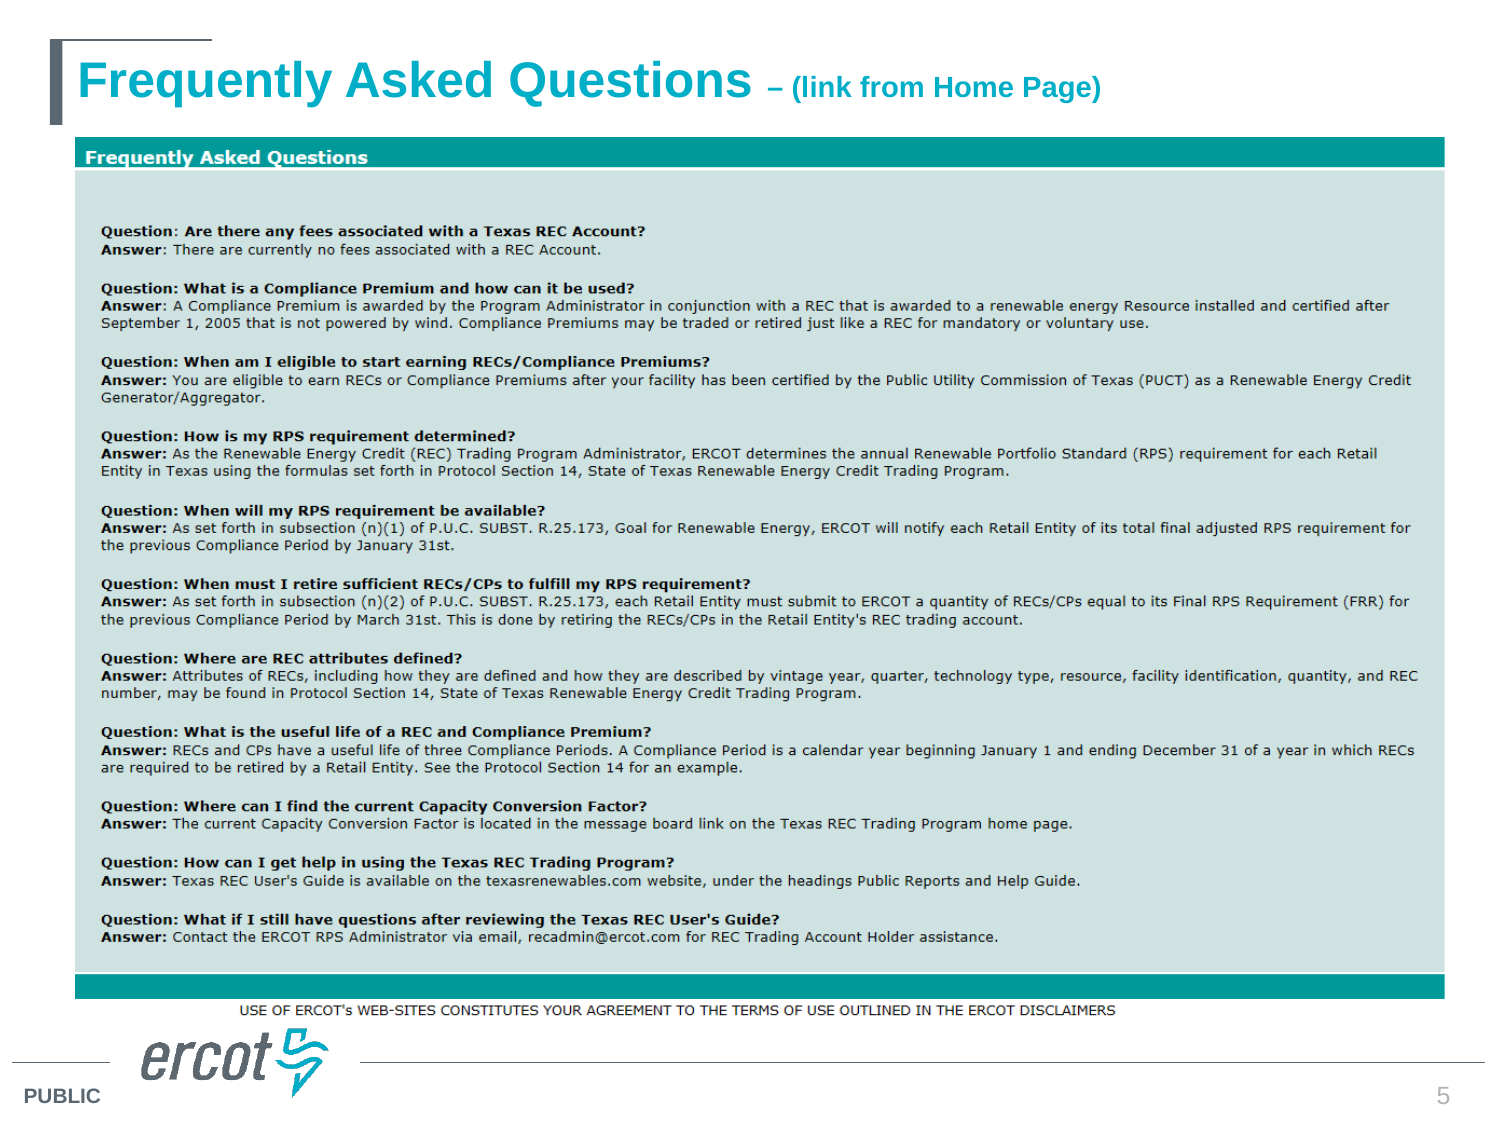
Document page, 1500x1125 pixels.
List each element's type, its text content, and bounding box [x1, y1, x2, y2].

slide_number 5 [1400, 1076, 1488, 1113]
picture [74, 137, 1449, 1100]
title Frequently Asked Questions – (link from Home Page) [62, 39, 1450, 125]
